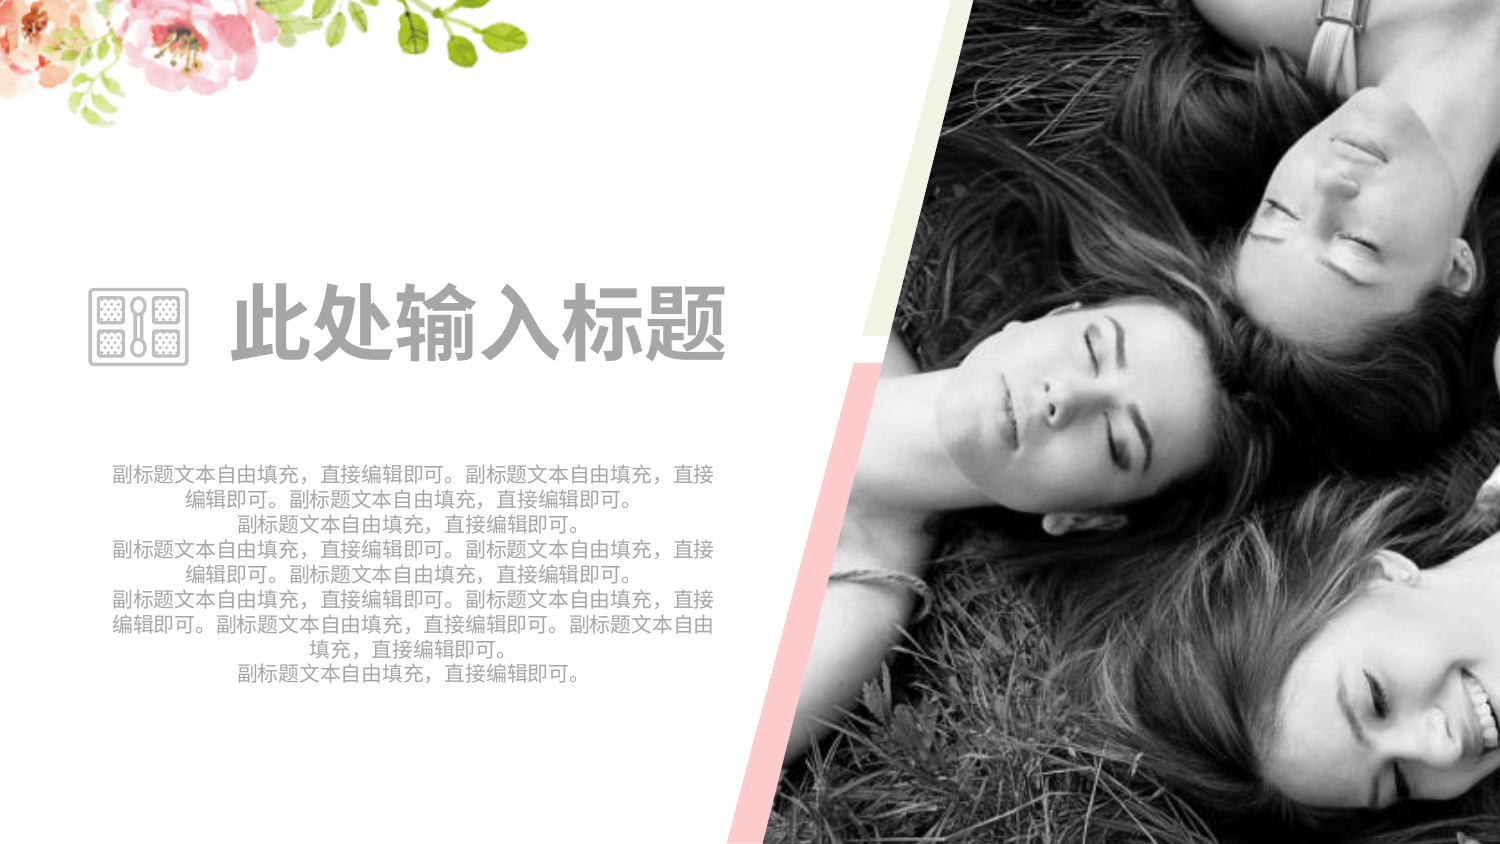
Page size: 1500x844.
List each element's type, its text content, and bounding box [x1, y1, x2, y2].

text_box [88, 287, 189, 367]
picture [761, 0, 1500, 844]
text_box 副标题文本自由填充，直接编辑即可。副标题文本自由填充，直接编辑即可。副标题文本自由填充，直接编辑即可。 副标题文本自由填充，直接编辑即可。 副标题文本自由填充，直接编辑即可。副标题文本自由填充，直接编辑即可。副标题文本自由填充，直接编辑即可。 副标题文本自由填充，直接编辑即可。副标题文本自由填充，直接编辑即可。副标题文本自由填充，直接编辑即可。副标题文本自由填充，直接编辑即可。 副标题文本自由填充，直接编辑即可。 [88, 393, 739, 804]
text_box 此处输入标题 [147, 264, 756, 446]
picture [0, 0, 536, 128]
